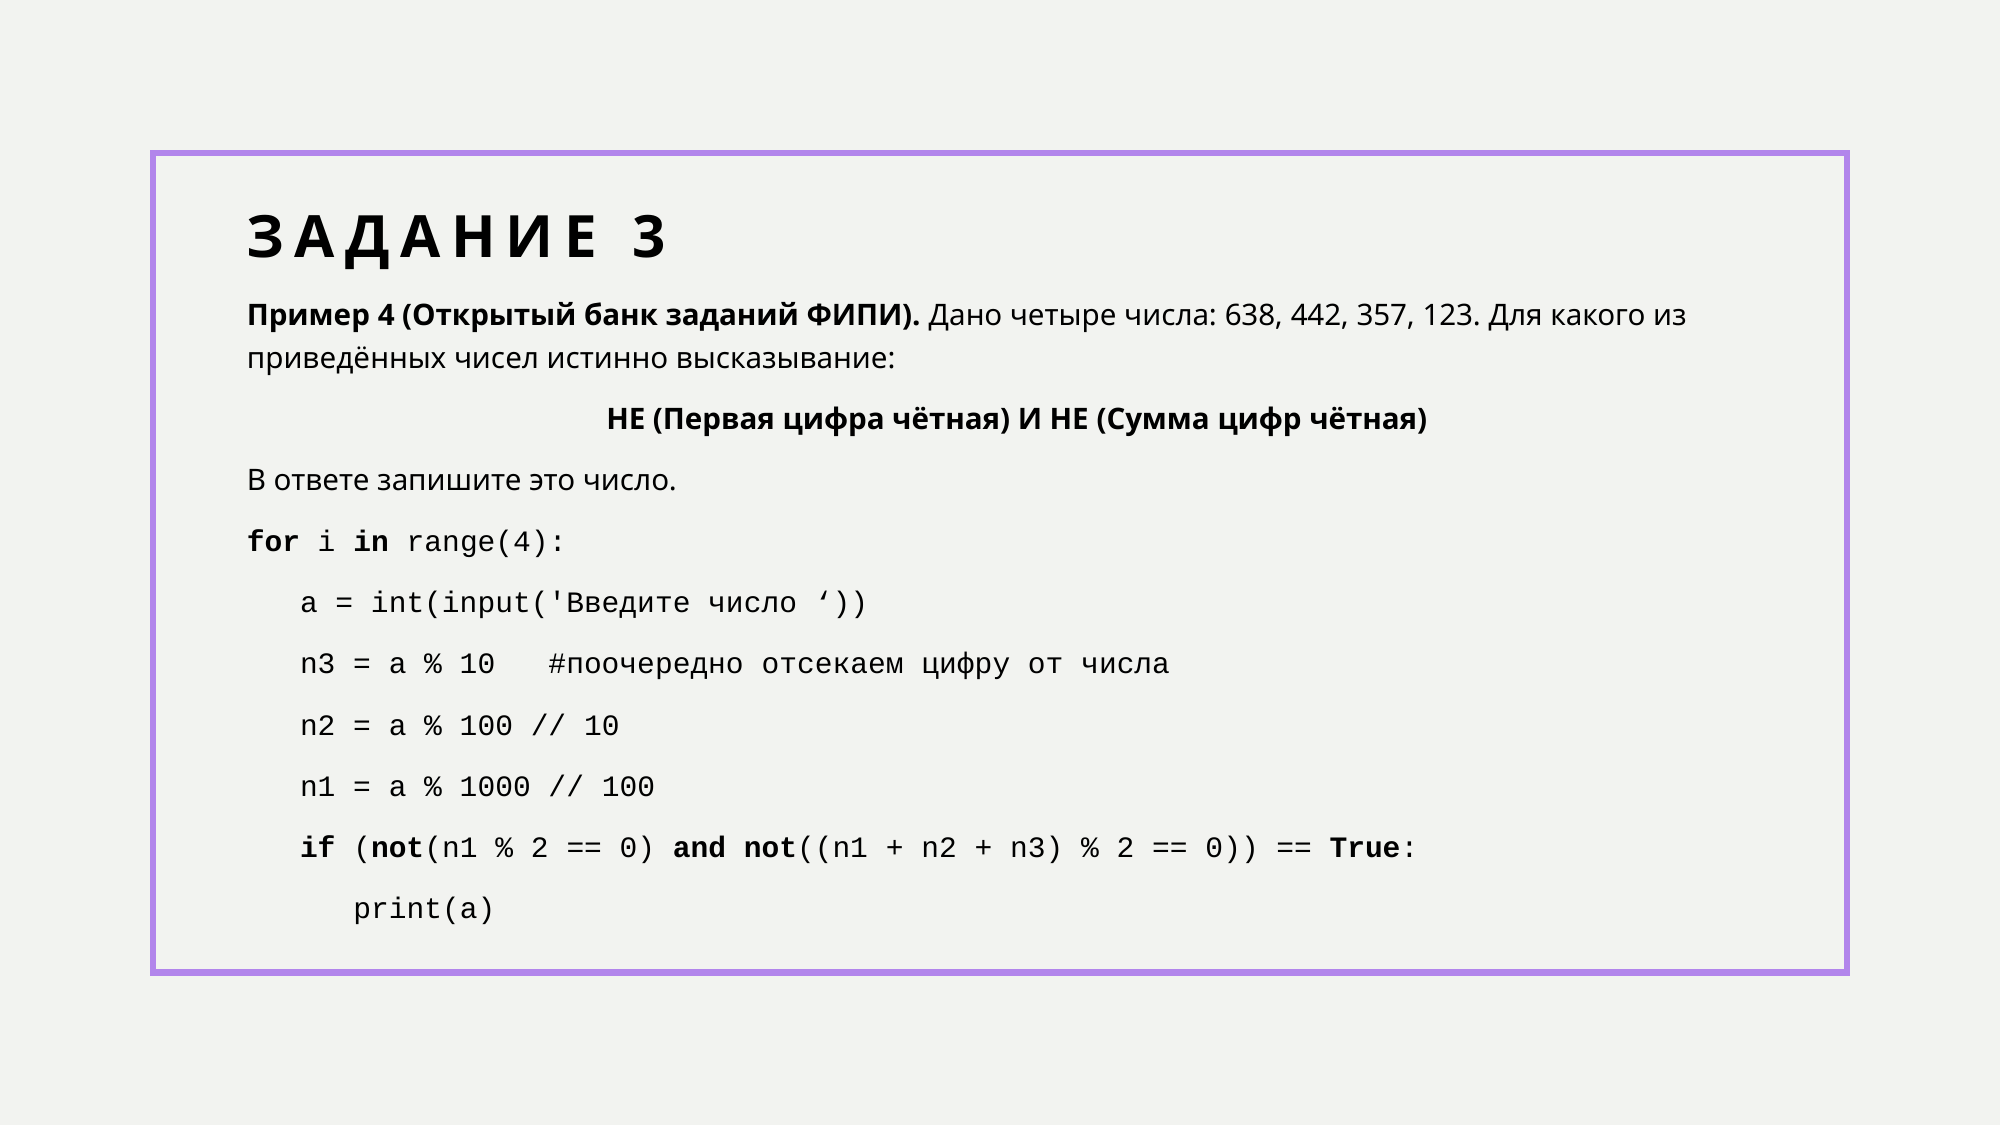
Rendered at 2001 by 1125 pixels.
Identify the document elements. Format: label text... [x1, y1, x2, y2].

title Задание 3 [231, 100, 1705, 278]
list Пример 4 (Открытый банк заданий ФИПИ). Дано четыре числа: 638, 442, 357, 123. Для какого из приведённых чисел истинно высказывание: НЕ (Первая цифра чётная) И НЕ (Сумма цифр чётная) В ответе запишите это число. for i in range(4): a = int(input('Введите число ‘)) n3 = a % 10 #поочередно отсекаем цифру от числа n2 = a % 100 // 10 n1 = a % 1000 // 100 if (not(n1 % 2 == 0) and not((n1 + n2 + n3) % 2 == 0)) == True: print(a) [231, 281, 1802, 936]
